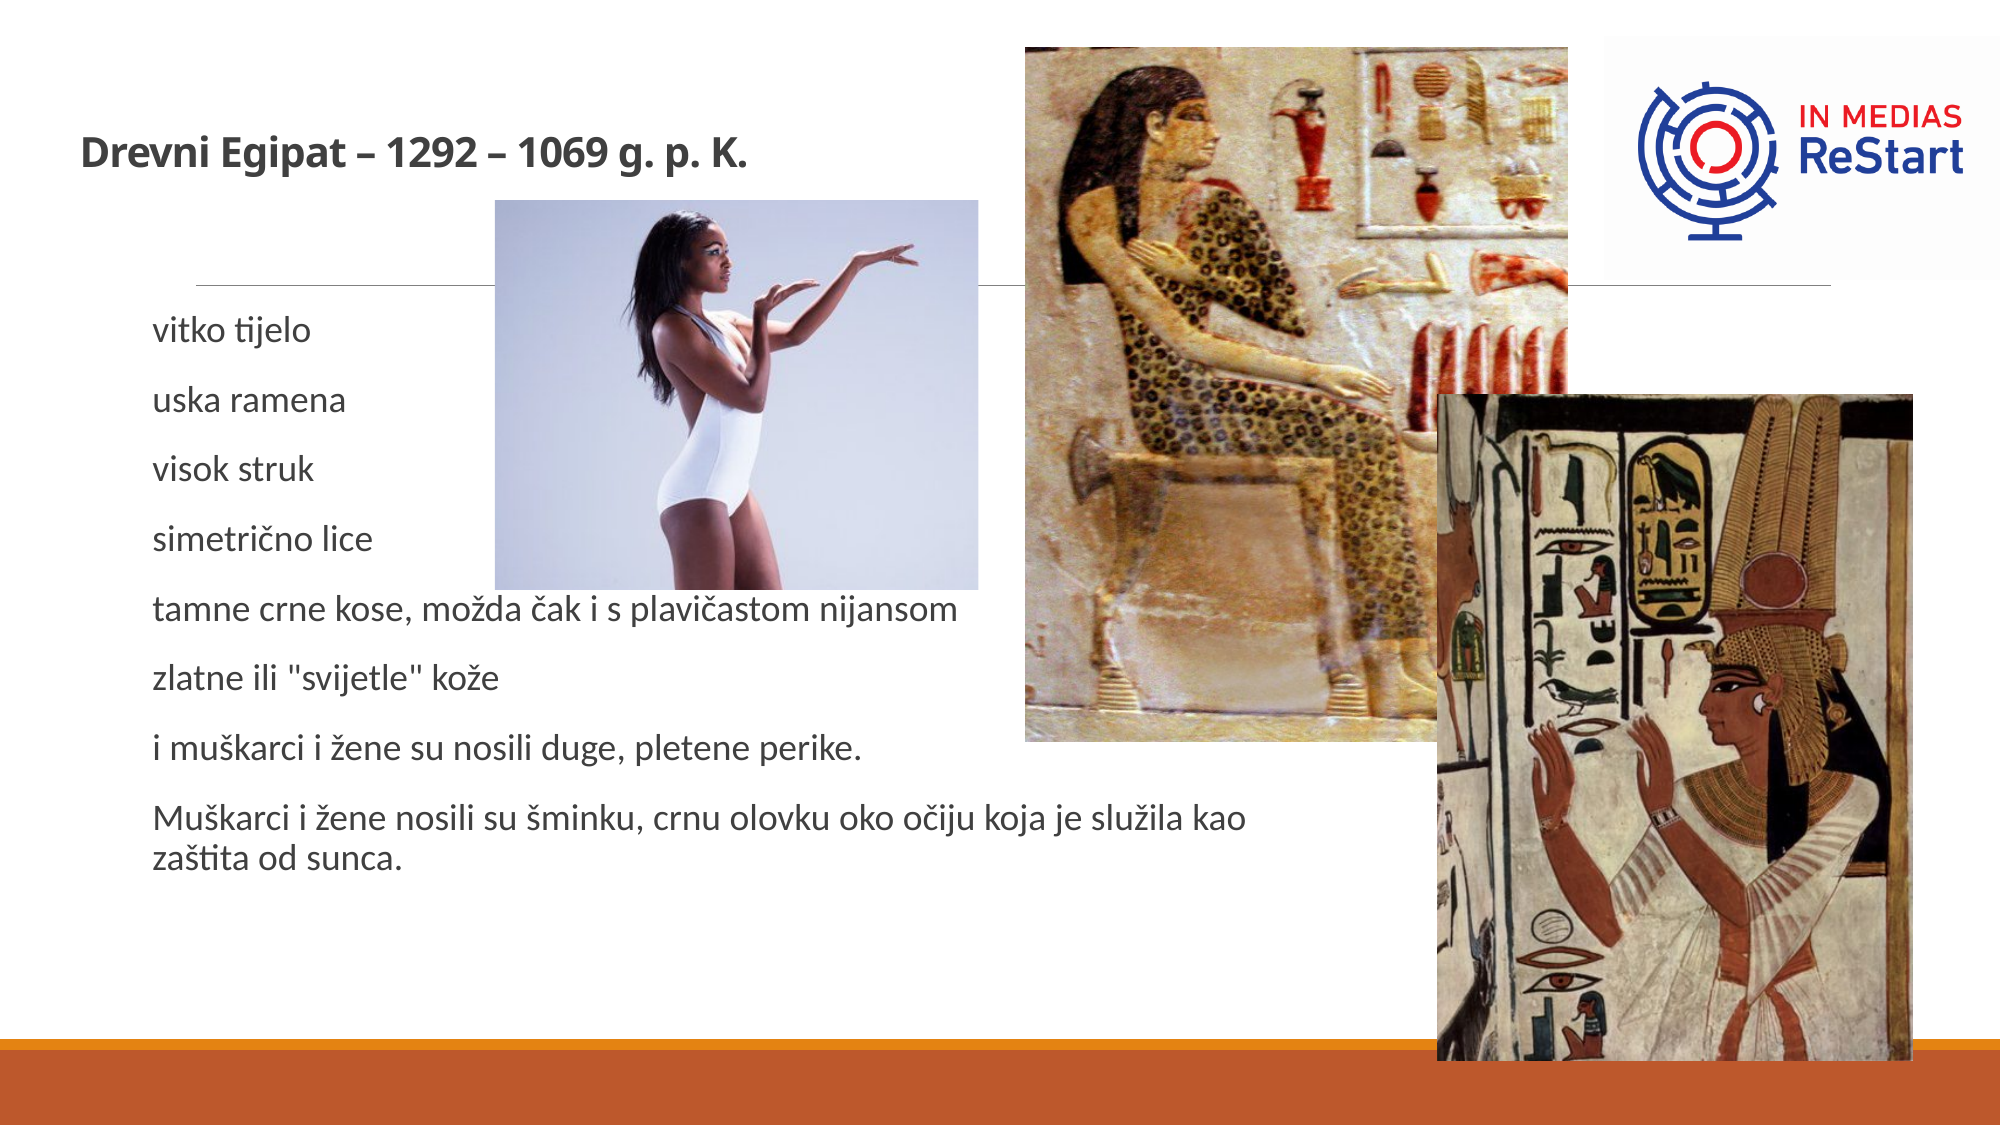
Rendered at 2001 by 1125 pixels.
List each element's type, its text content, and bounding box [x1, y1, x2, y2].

picture [494, 199, 979, 590]
title Drevni Egipat – 1292 – 1069 g. p. K. [64, 16, 1790, 234]
picture [1024, 46, 1913, 1062]
picture [1603, 36, 2000, 280]
list vitko tijelo uska ramena visok struk simetrično lice tamne crne kose, možda čak i s plavičastom nijansom zlatne ili "svijetle" kože i muškarci i žene su nosili duge, pletene perike. Muškarci i žene nosili su šminku, crnu olovku oko očiju koja je služila kao zaštita od sunca. [137, 302, 1264, 1014]
